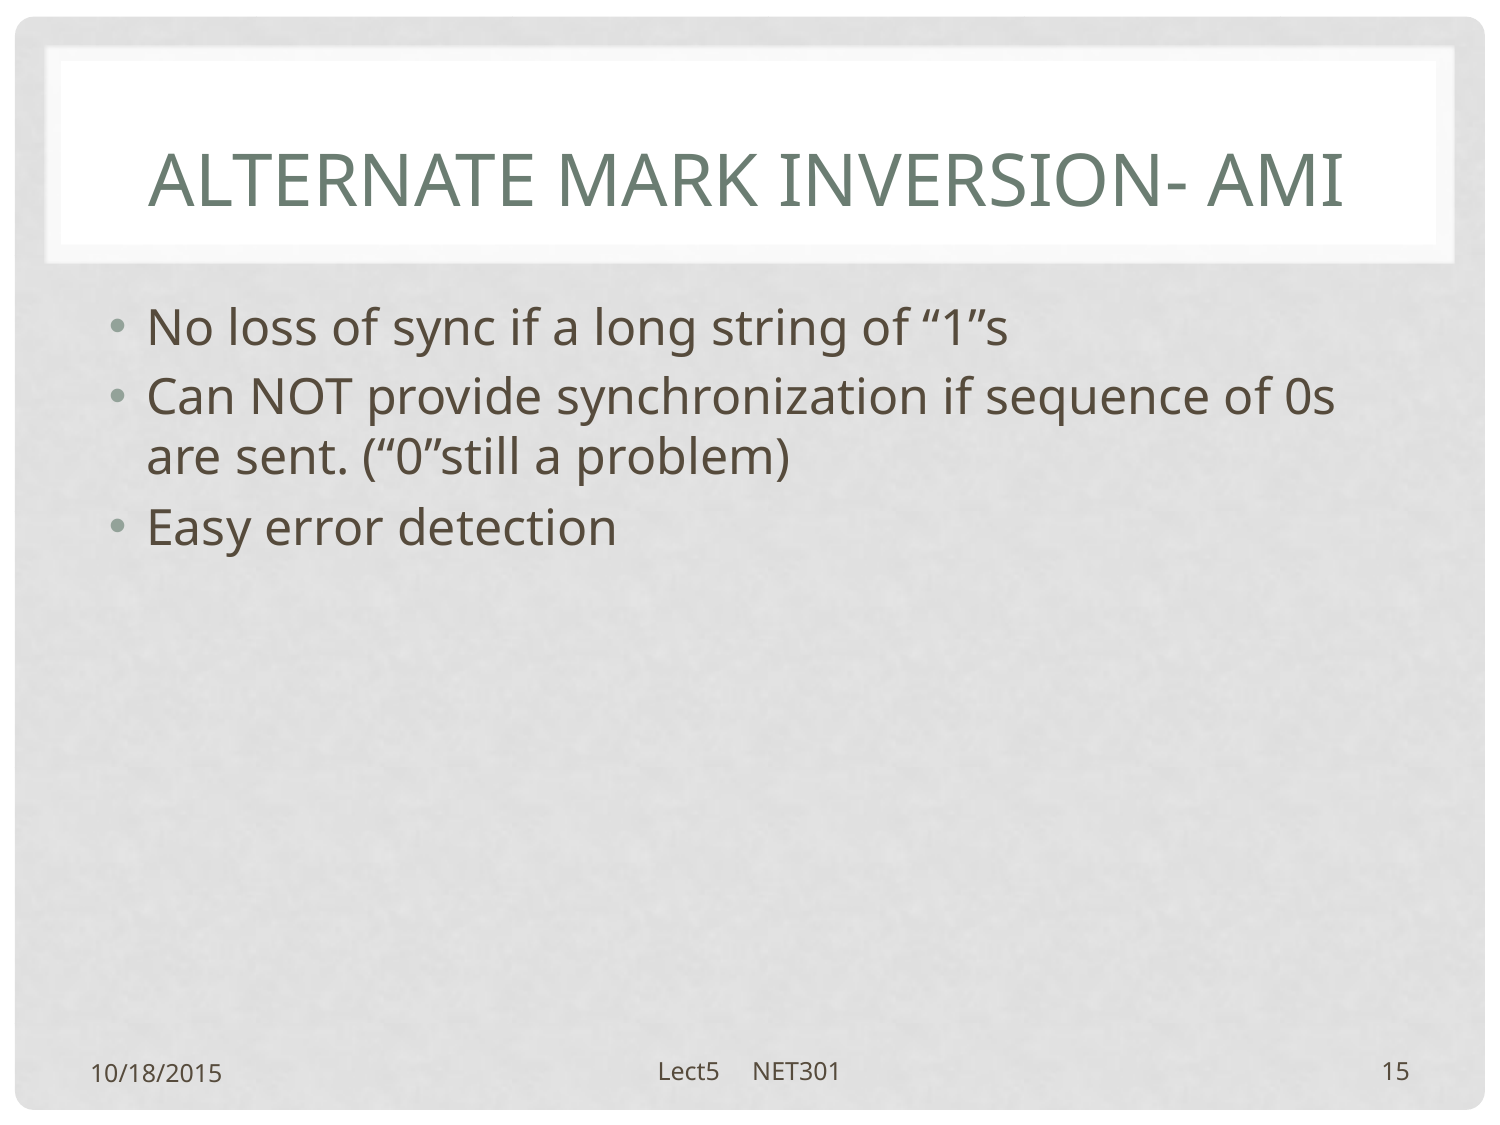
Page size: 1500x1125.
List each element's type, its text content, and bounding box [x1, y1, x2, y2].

list No loss of sync if a long string of “1”s Can NOT provide synchronization if sequence of 0s are sent. (“0”still a problem) Easy error detection [75, 287, 1425, 1005]
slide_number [75, 1042, 425, 1103]
title Alternate Mark Inversion- AMI [69, 92, 1425, 263]
footer Lect5 NET301 [512, 1042, 988, 1103]
slide_number 15 [1074, 1042, 1425, 1103]
